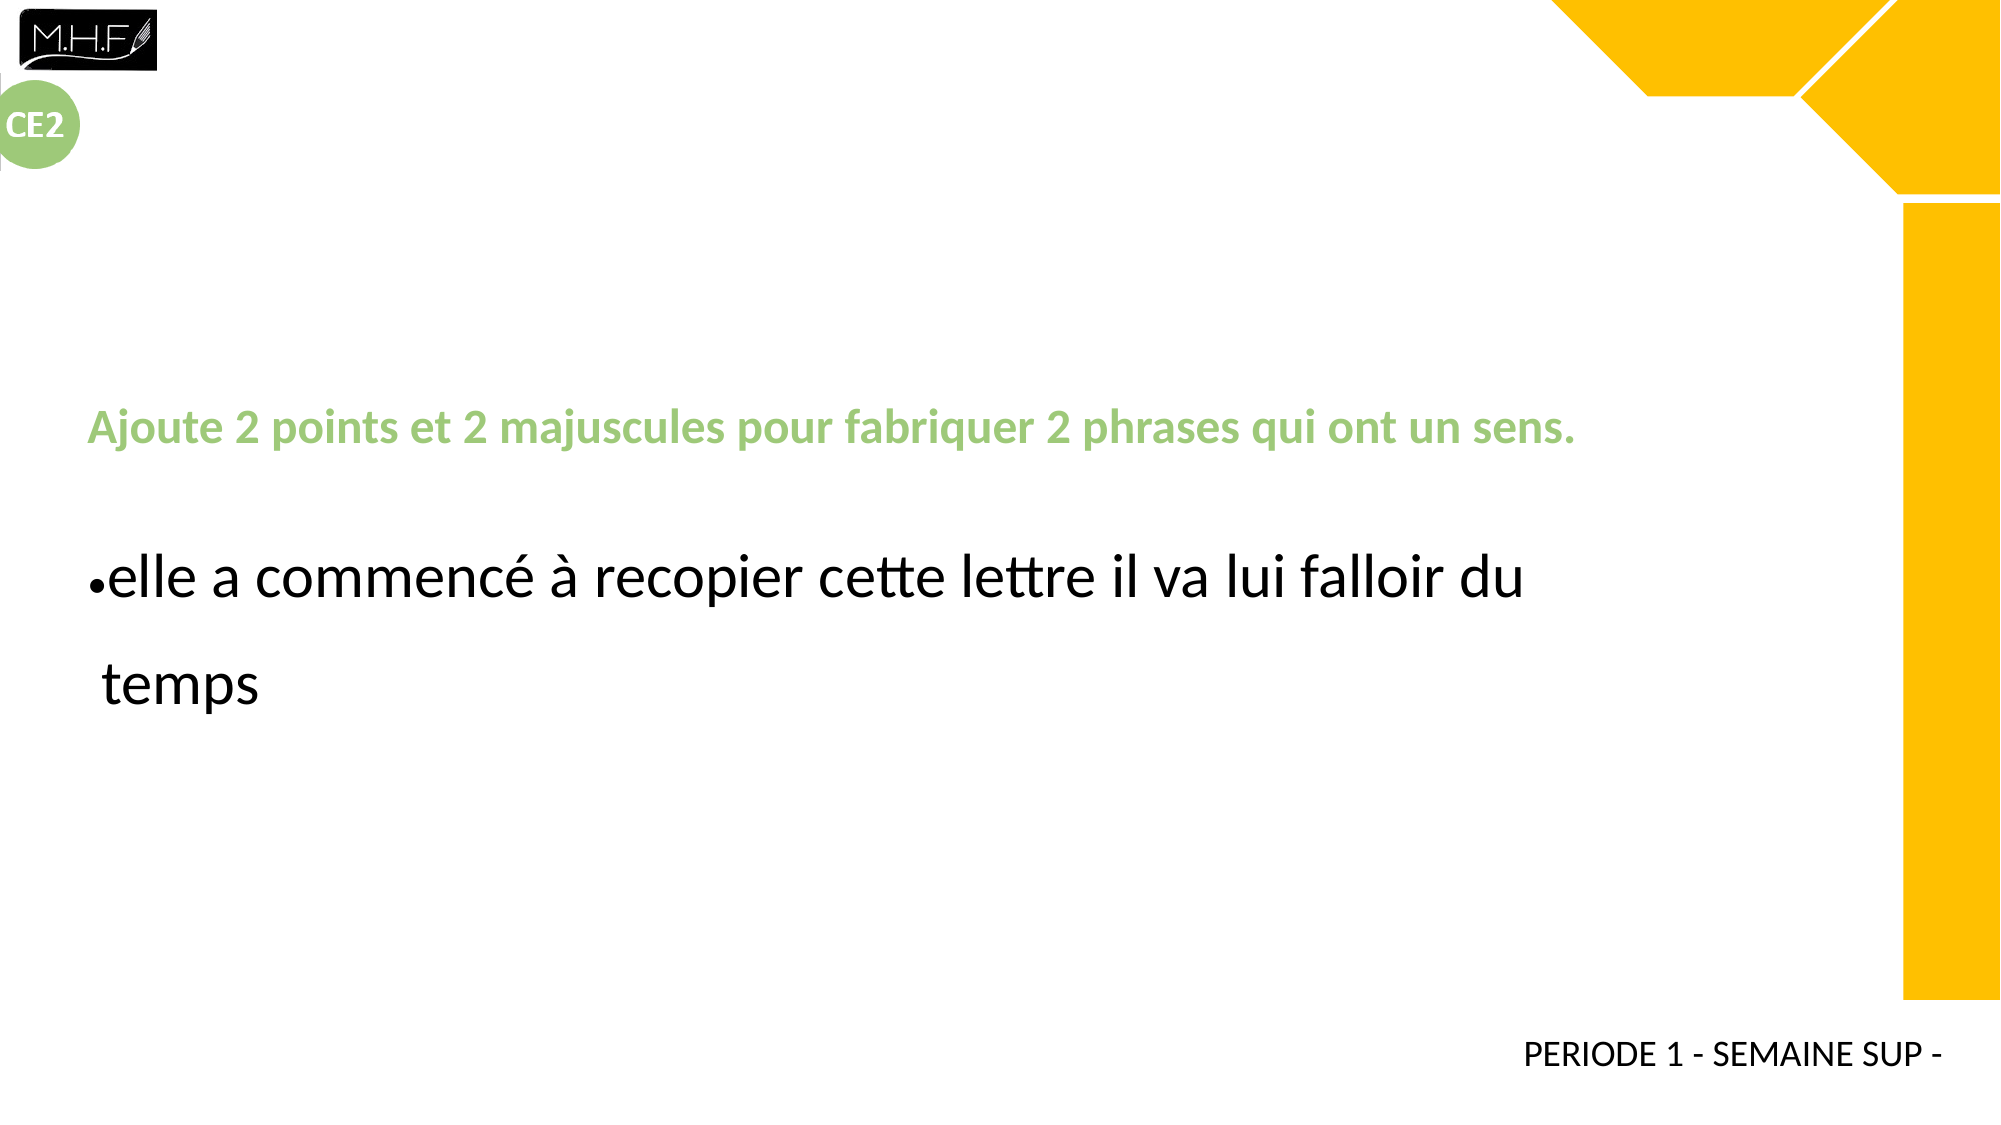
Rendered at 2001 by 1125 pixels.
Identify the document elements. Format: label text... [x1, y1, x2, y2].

text_box PERIODE 1 - SEMAINE SUP - [1362, 1021, 1967, 1082]
text_box [1549, 0, 1892, 98]
picture [0, 7, 157, 171]
text_box [1902, 202, 2000, 1001]
text_box [1799, 0, 2000, 196]
text_box Ajoute 2 points et 2 majuscules pour fabriquer 2 phrases qui ont un sens. •elle a commencé à recopier cette lettre il va lui falloir du temps [72, 393, 1904, 732]
